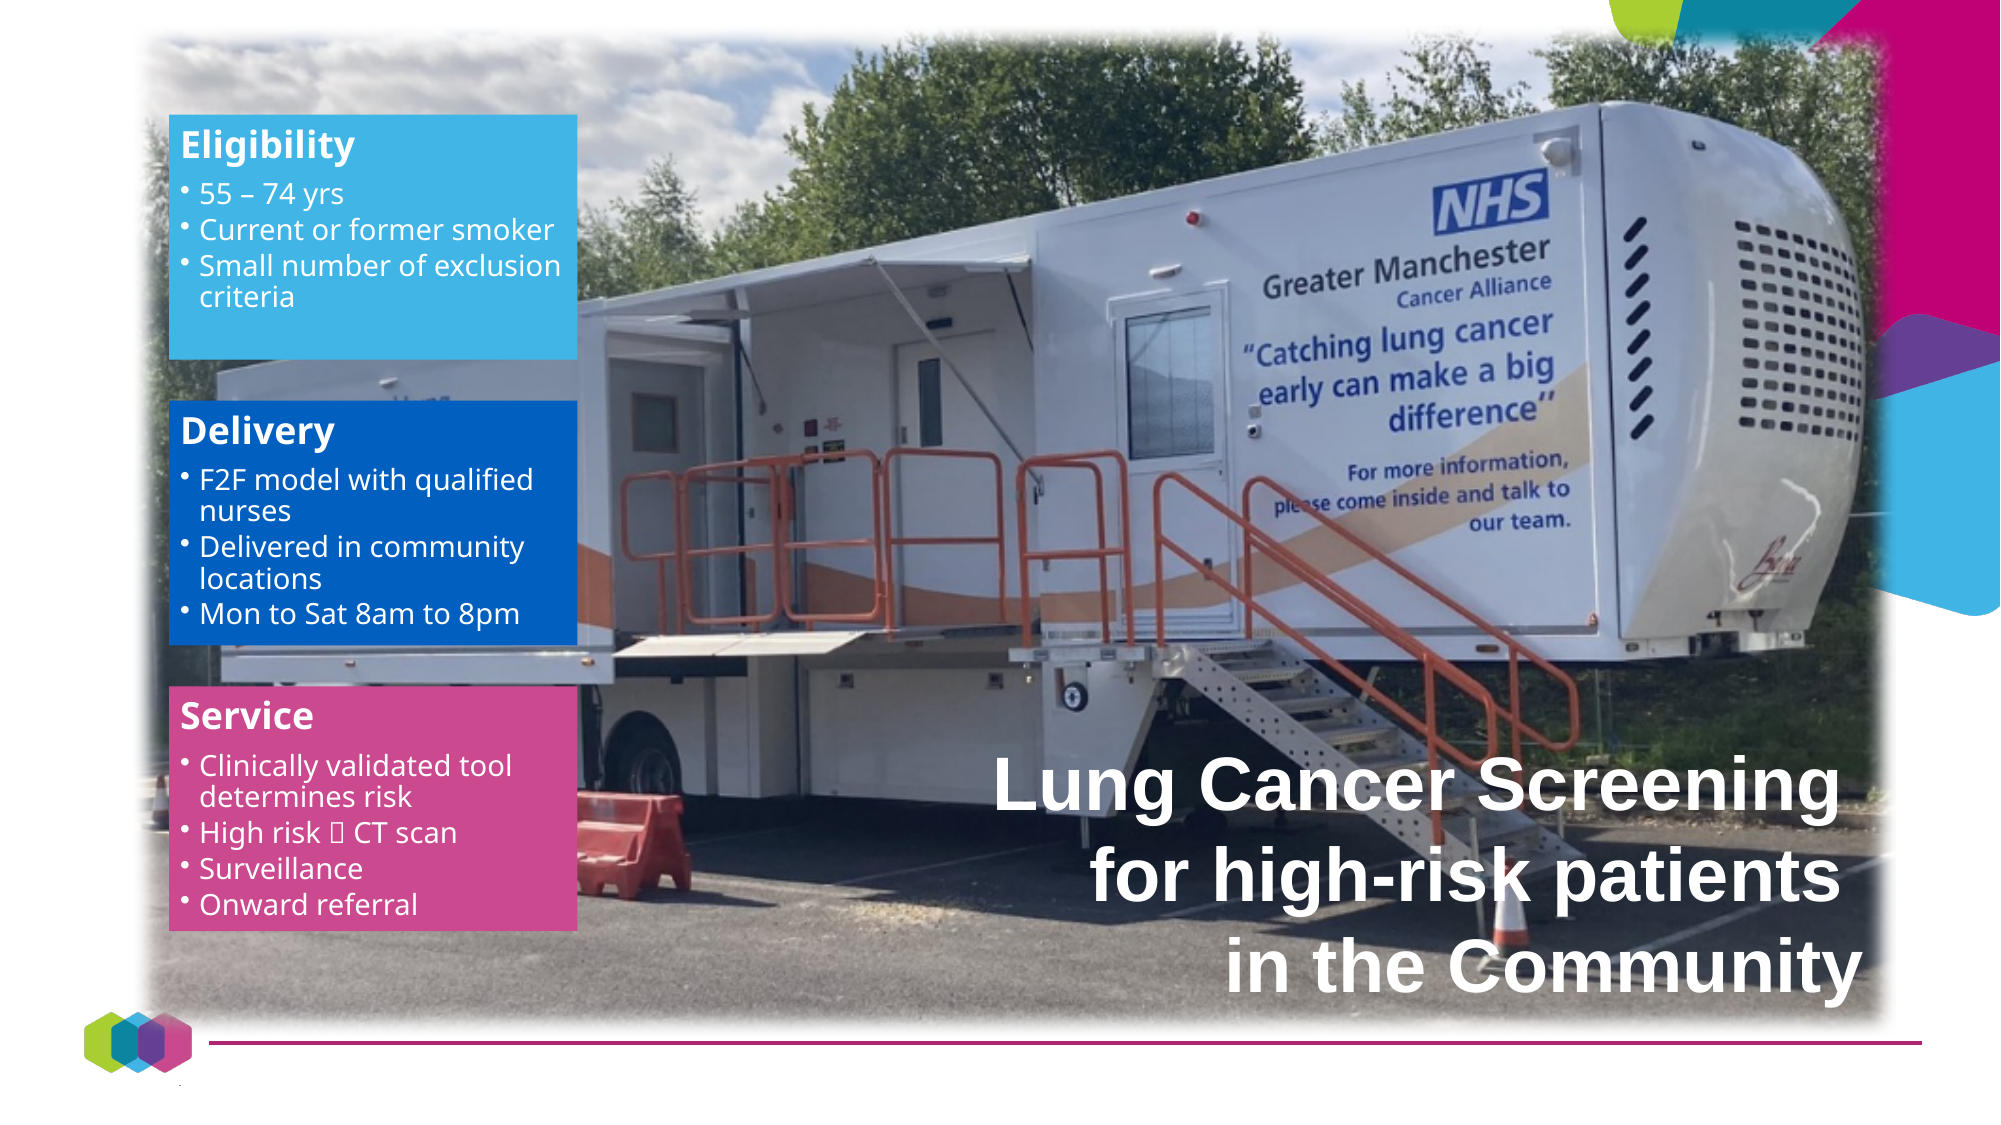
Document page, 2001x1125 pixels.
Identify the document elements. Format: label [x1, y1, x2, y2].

text_box [168, 53, 578, 993]
picture [37, 0, 2000, 1086]
